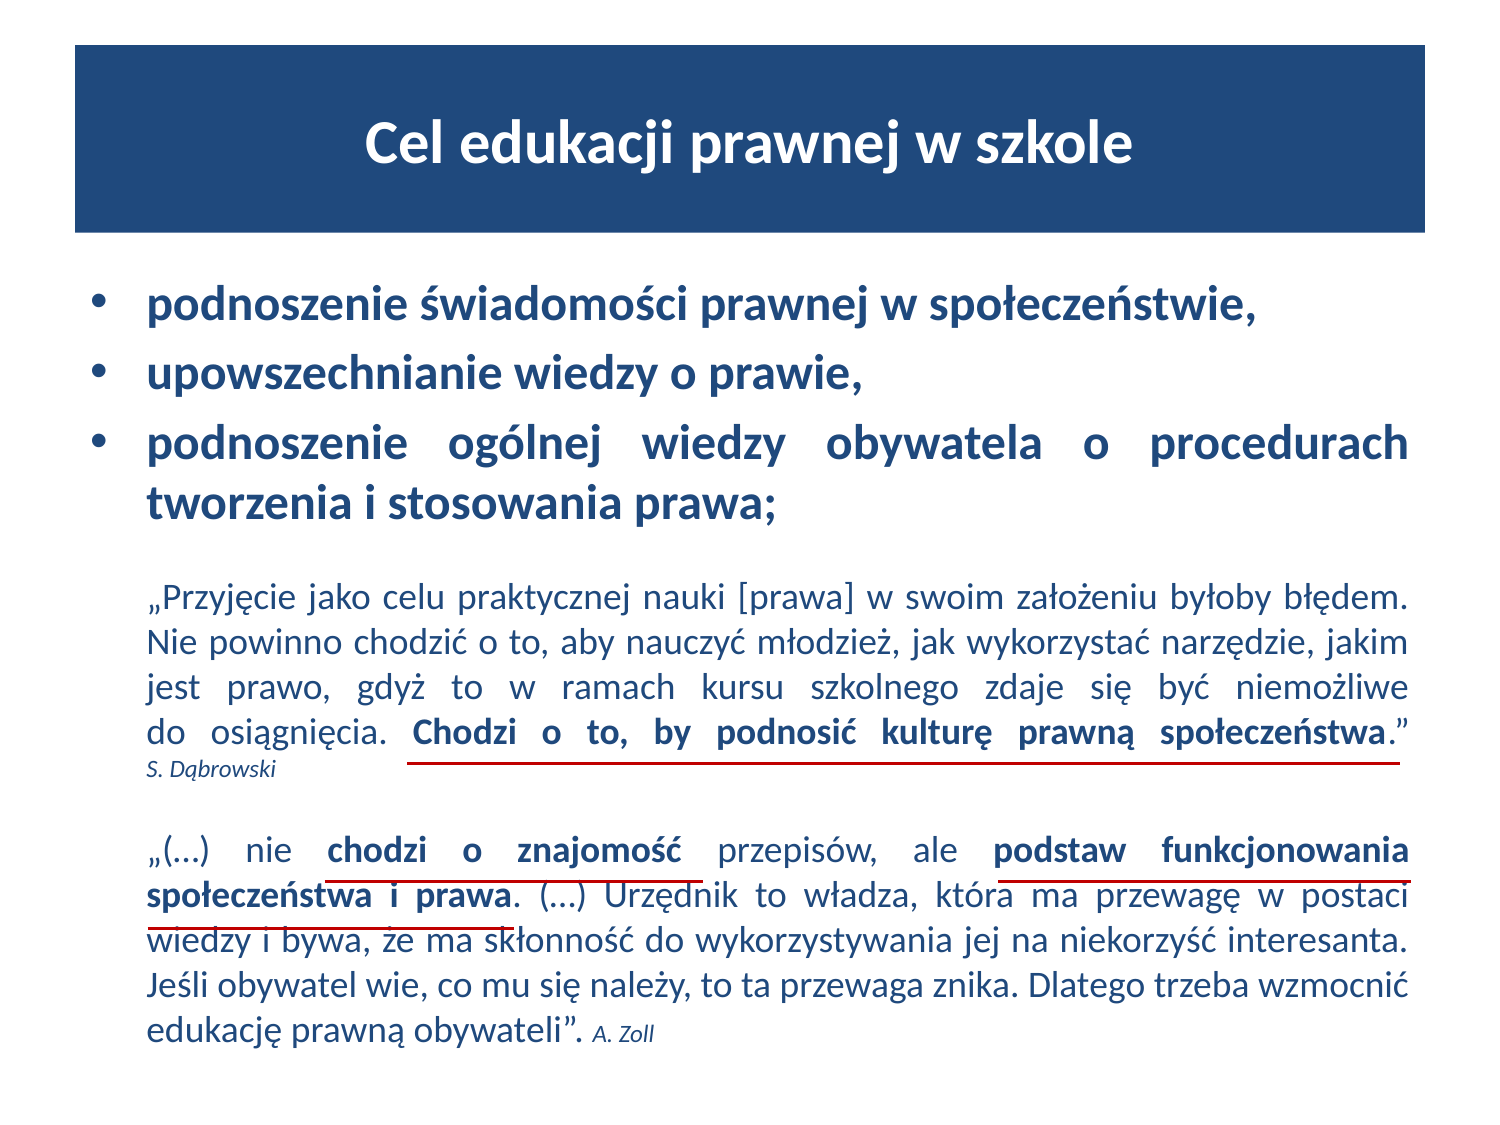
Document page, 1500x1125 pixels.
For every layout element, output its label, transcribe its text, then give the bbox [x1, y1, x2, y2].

title Cel edukacji prawnej w szkole [75, 45, 1425, 233]
list podnoszenie świadomości prawnej w społeczeństwie, upowszechnianie wiedzy o prawie, podnoszenie ogólnej wiedzy obywatela o procedurach tworzenia i stosowania prawa; „Przyjęcie jako celu praktycznej nauki [prawa] w swoim założeniu byłoby błędem. Nie powinno chodzić o to, aby nauczyć młodzież, jak wykorzystać narzędzie, jakim jest prawo, gdyż to w ramach kursu szkolnego zdaje się być niemożliwe do osiągnięcia. Chodzi o to, by podnosić kulturę prawną społeczeństwa.” S. Dąbrowski „(…) nie chodzi o znajomość przepisów, ale podstaw funkcjonowania społeczeństwa i prawa. (…) Urzędnik to władza, która ma przewagę w postaci wiedzy i bywa, że ma skłonność do wykorzystywania jej na niekorzyść interesanta. Jeśli obywatel wie, co mu się należy, to ta przewaga znika. Dlatego trzeba wzmocnić edukację prawną obywateli”. A. Zoll [75, 262, 1425, 1083]
